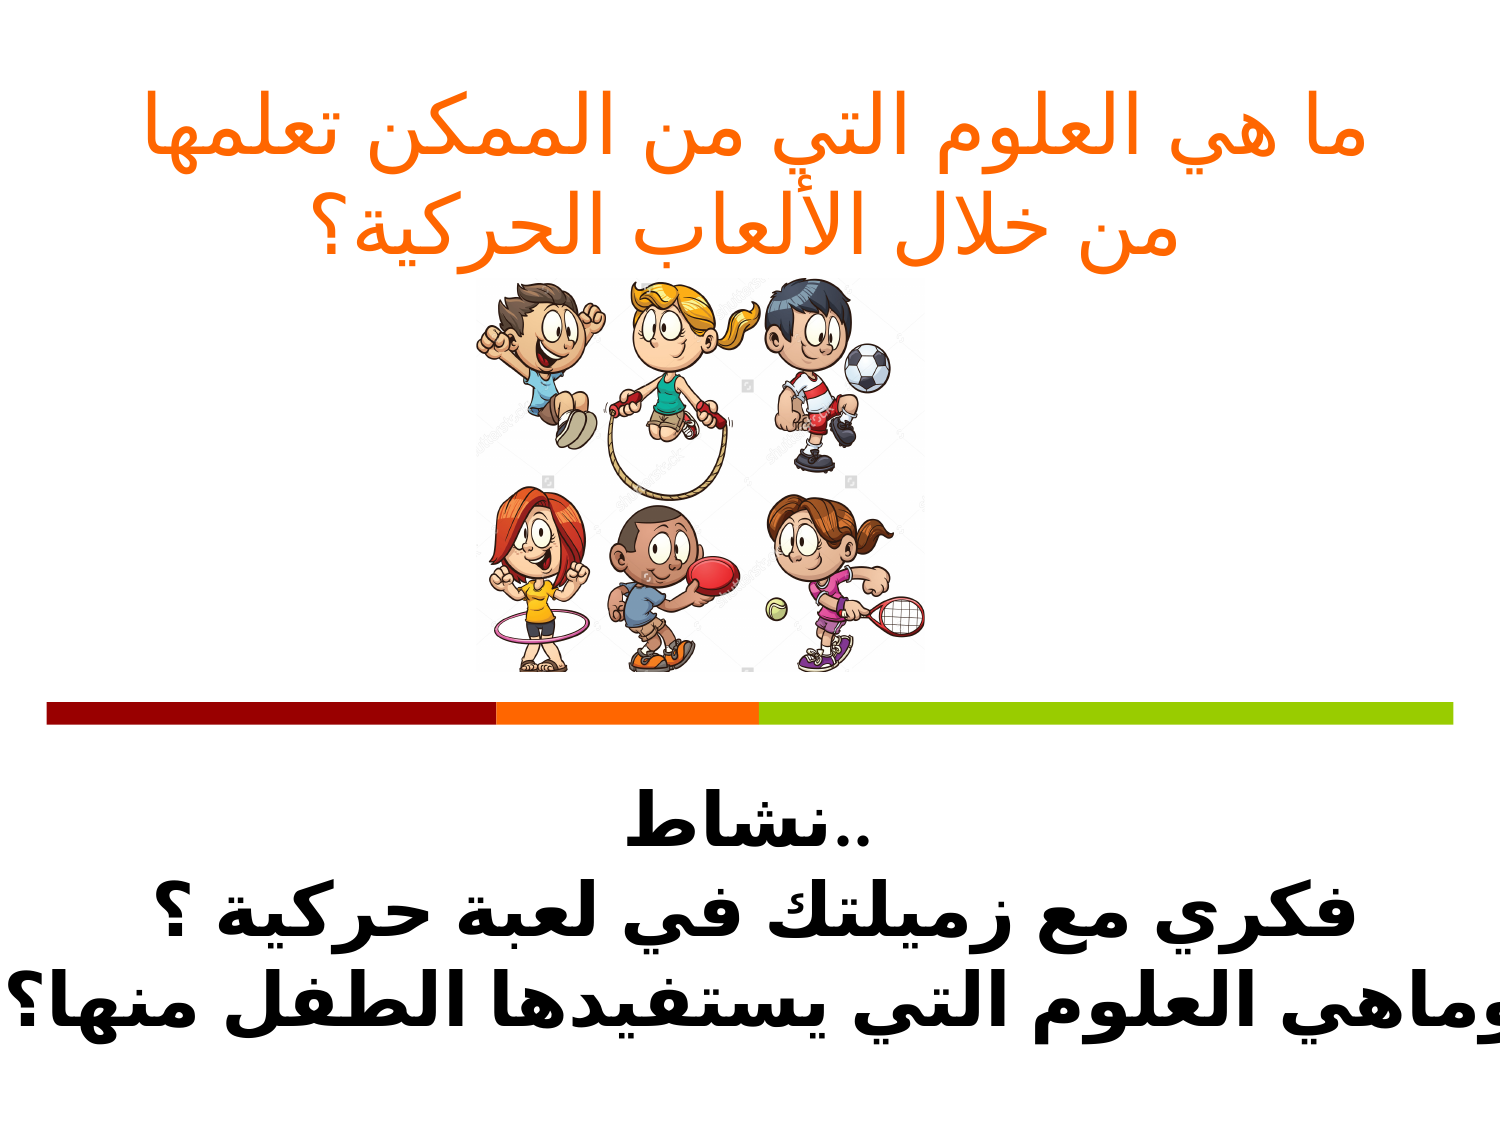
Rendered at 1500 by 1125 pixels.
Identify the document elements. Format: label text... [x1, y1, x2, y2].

title ما هي العلوم التي من الممكن تعلمها من خلال الألعاب الحركية؟ [70, 52, 1442, 279]
picture [475, 278, 926, 672]
text_box نشاط.. فكري مع زميلتك في لعبة حركية ؟ وماهي العلوم التي يستفيدها الطفل منها؟ [0, 763, 1500, 1049]
